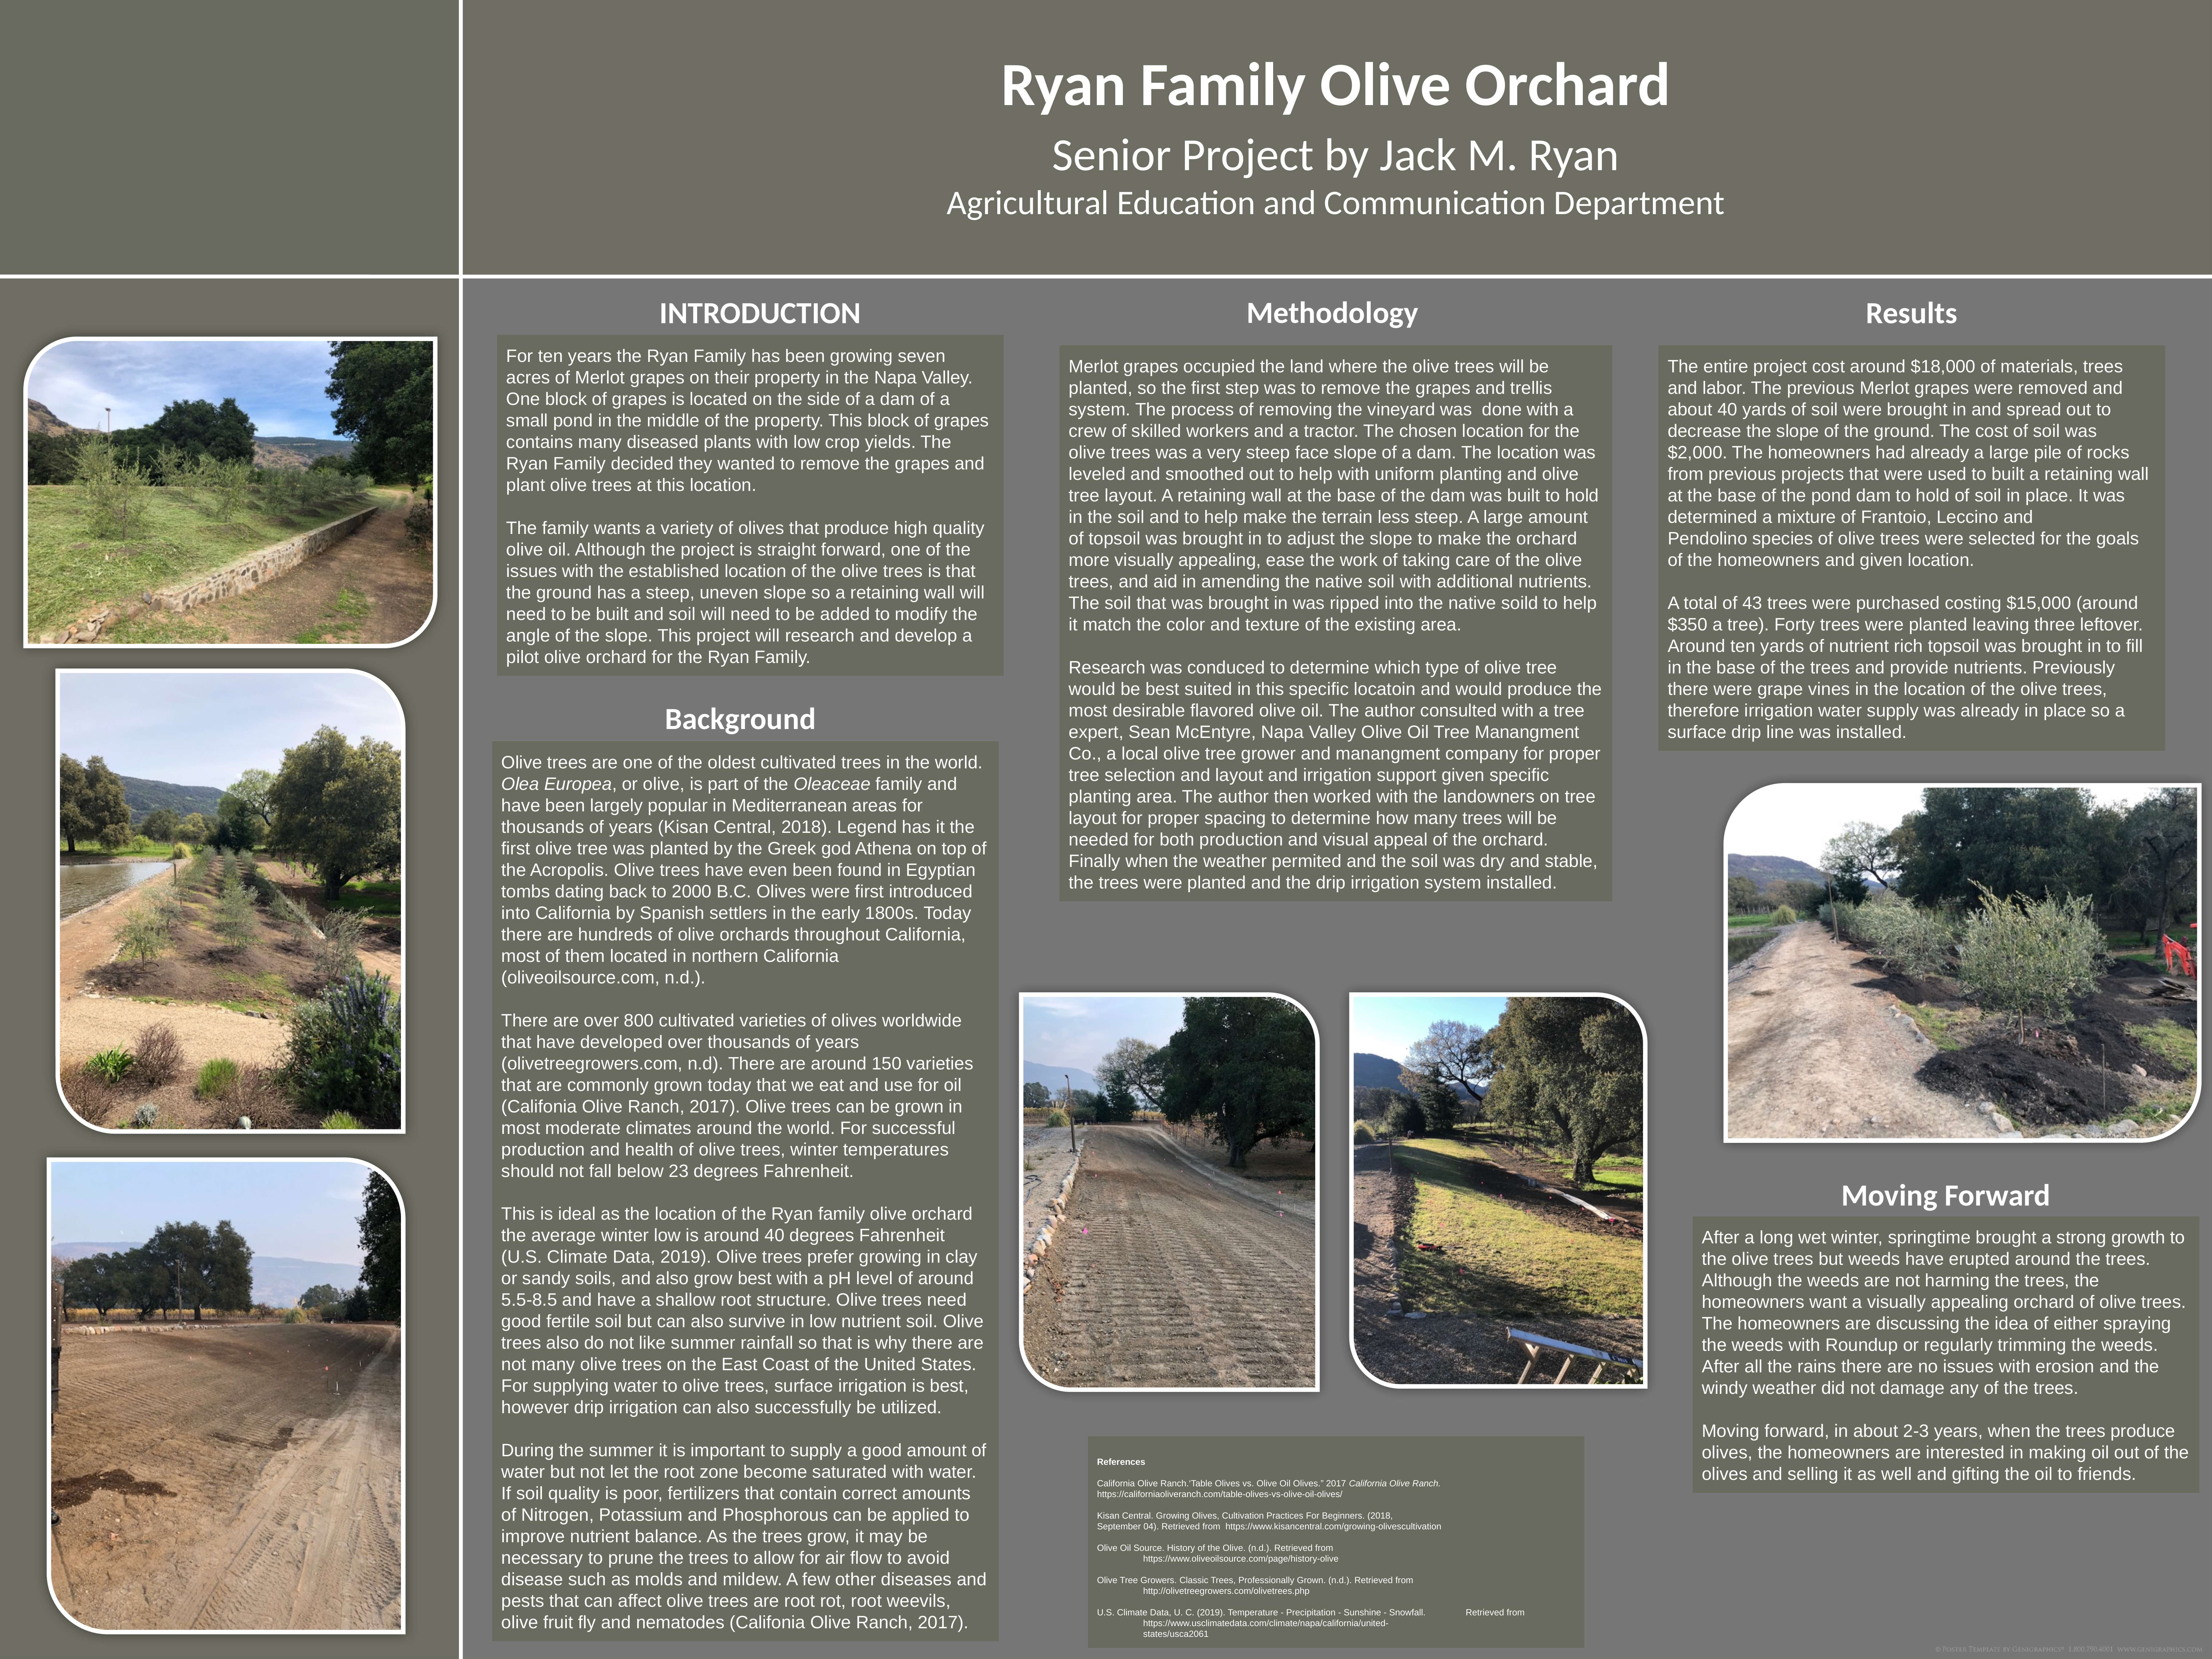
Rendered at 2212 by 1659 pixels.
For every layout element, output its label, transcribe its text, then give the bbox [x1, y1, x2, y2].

picture [1936, 1643, 2202, 1653]
text_box Moving Forward [1696, 1159, 2199, 1216]
text_box Methodology [1059, 276, 1613, 345]
text_box Senior Project by Jack M. Ryan Agricultural Education and Communication Department [461, 138, 2211, 207]
picture [1725, 785, 2199, 1141]
text_box Merlot grapes occupied the land where the olive trees will be planted, so the first step was to remove the grapes and trellis system. The process of removing the vineyard was done with a crew of skilled workers and a tractor. The chosen location for the olive trees was a very steep face slope of a dam. The location was leveled and smoothed out to help with uniform planting and olive tree layout. A retaining wall at the base of the dam was built to hold in the soil and to help make the terrain less steep. A large amount of topsoil was brought in to adjust the slope to make the orchard more visually appealing, ease the work of taking care of the olive trees, and aid in amending the native soil with additional nutrients. The soil that was brought in was ripped into the native soild to help it match the color and texture of the existing area. Research was conduced to determine which type of olive tree would be best suited in this specific locatoin and would produce the most desirable flavored olive oil. The author consulted with a tree expert, Sean McEntyre, Napa Valley Olive Oil Tree Manangment Co., a local olive tree grower and manangment company for proper tree selection and layout and irrigation support given specific planting area. The author then worked with the landowners on tree layout for proper spacing to determine how many trees will be needed for both production and visual appeal of the orchard. Finally when the weather permited and the soil was dry and stable, the trees were planted and the drip irrigation system installed. [1059, 345, 1613, 901]
text_box Olive trees are one of the oldest cultivated trees in the world. Olea Europea, or olive, is part of the Oleaceae family and have been largely popular in Mediterranean areas for thousands of years (Kisan Central, 2018). Legend has it the first olive tree was planted by the Greek god Athena on top of the Acropolis. Olive trees have even been found in Egyptian tombs dating back to 2000 B.C. Olives were first introduced into California by Spanish settlers in the early 1800s. Today there are hundreds of olive orchards throughout California, most of them located in northern California (oliveoilsource.com, n.d.). There are over 800 cultivated varieties of olives worldwide that have developed over thousands of years (olivetreegrowers.com, n.d). There are around 150 varieties that are commonly grown today that we eat and use for oil (Califonia Olive Ranch, 2017). Olive trees can be grown in most moderate climates around the world. For successful production and health of olive trees, winter temperatures should not fall below 23 degrees Fahrenheit. This is ideal as the location of the Ryan family olive orchard the average winter low is around 40 degrees Fahrenheit (U.S. Climate Data, 2019). Olive trees prefer growing in clay or sandy soils, and also grow best with a pH level of around 5.5-8.5 and have a shallow root structure. Olive trees need good fertile soil but can also survive in low nutrient soil. Olive trees also do not like summer rainfall so that is why there are not many olive trees on the East Coast of the United States. For supplying water to olive trees, surface irrigation is best, however drip irrigation can also successfully be utilized. During the summer it is important to supply a good amount of water but not let the root zone become saturated with water. If soil quality is poor, fertilizers that contain correct amounts of Nitrogen, Potassium and Phosphorous can be applied to improve nutrient balance. As the trees grow, it may be necessary to prune the trees to allow for air flow to avoid disease such as molds and mildew. A few other diseases and pests that can affect olive trees are root rot, root weevils, olive fruit fly and nematodes (Califonia Olive Ranch, 2017). [492, 741, 999, 1641]
text_box Background [487, 682, 994, 751]
text_box Ryan Family Olive Orchard [461, 0, 2211, 138]
text_box References California Olive Ranch.‘Table Olives vs. Olive Oil Olives.” 2017 California Olive Ranch. https://californiaoliveranch.com/table-olives-vs-olive-oil-olives/ Kisan Central. Growing Olives, Cultivation Practices For Beginners. (2018, September 04). Retrieved from https://www.kisancentral.com/growing-olivescultivation Olive Oil Source. History of the Olive. (n.d.). Retrieved from https://www.oliveoilsource.com/page/history-olive Olive Tree Growers. Classic Trees, Professionally Grown. (n.d.). Retrieved from http://olivetreegrowers.com/olivetrees.php U.S. Climate Data, U. C. (2019). Temperature - Precipitation - Sunshine - Snowfall. Retrieved from https://www.usclimatedata.com/climate/napa/california/united- states/usca2061 [1088, 1436, 1585, 1648]
text_box INTRODUCTION [507, 276, 1014, 346]
picture [25, 339, 435, 646]
picture [0, 1162, 462, 1630]
text_box Results [1658, 276, 2165, 345]
text_box After a long wet winter, springtime brought a strong growth to the olive trees but weeds have erupted around the trees. Although the weeds are not harming the trees, the homeowners want a visually appealing orchard of olive trees. The homeowners are discussing the idea of either spraying the weeds with Roundup or regularly trimming the weeds. After all the rains there are no issues with erosion and the windy weather did not damage any of the trees. Moving forward, in about 2-3 years, when the trees produce olives, the homeowners are interested in making oil out of the olives and selling it as well and gifting the oil to friends. [1692, 1216, 2199, 1493]
text_box The entire project cost around $18,000 of materials, trees and labor. The previous Merlot grapes were removed and about 40 yards of soil were brought in and spread out to decrease the slope of the ground. The cost of soil was $2,000. The homeowners had already a large pile of rocks from previous projects that were used to built a retaining wall at the base of the pond dam to hold of soil in place. It was determined a mixture of Frantoio, Leccino and Pendolino species of olive trees were selected for the goals of the homeowners and given location. A total of 43 trees were purchased costing $15,000 (around $350 a tree). Forty trees were planted leaving three leftover. Around ten yards of nutrient rich topsoil was brought in to fill in the base of the trees and provide nutrients. Previously there were grape vines in the location of the olive trees, therefore irrigation water supply was already in place so a surface drip line was installed. [1658, 345, 2165, 751]
picture [0, 673, 461, 1129]
text_box For ten years the Ryan Family has been growing seven acres of Merlot grapes on their property in the Napa Valley. One block of grapes is located on the side of a dam of a small pond in the middle of the property. This block of grapes contains many diseased plants with low crop yields. The Ryan Family decided they wanted to remove the grapes and plant olive trees at this location. The family wants a variety of olives that produce high quality olive oil. Although the project is straight forward, one of the issues with the established location of the olive trees is that the ground has a steep, uneven slope so a retaining wall will need to be built and soil will need to be added to modify the angle of the slope. This project will research and develop a pilot olive orchard for the Ryan Family. [497, 335, 1004, 676]
picture [971, 997, 1694, 1387]
